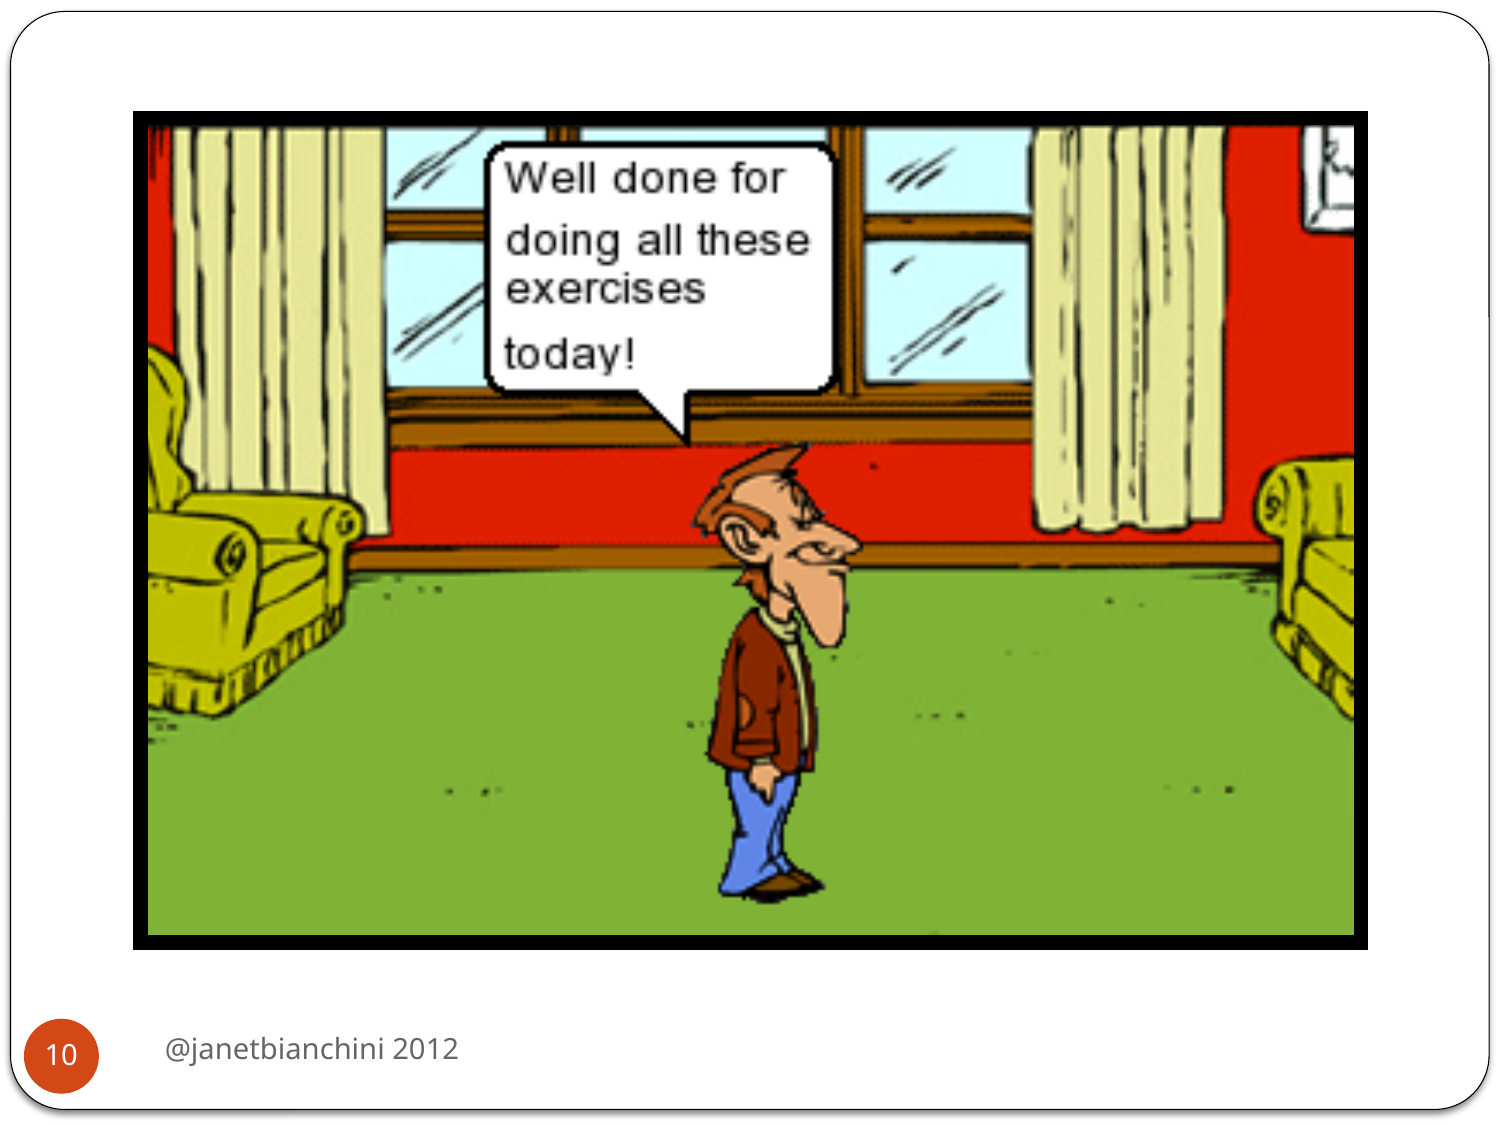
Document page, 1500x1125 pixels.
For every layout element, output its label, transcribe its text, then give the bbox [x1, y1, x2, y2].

slide_number 10 [23, 1018, 99, 1094]
footer @janetbianchini 2012 [150, 1012, 800, 1088]
picture [147, 125, 1355, 936]
